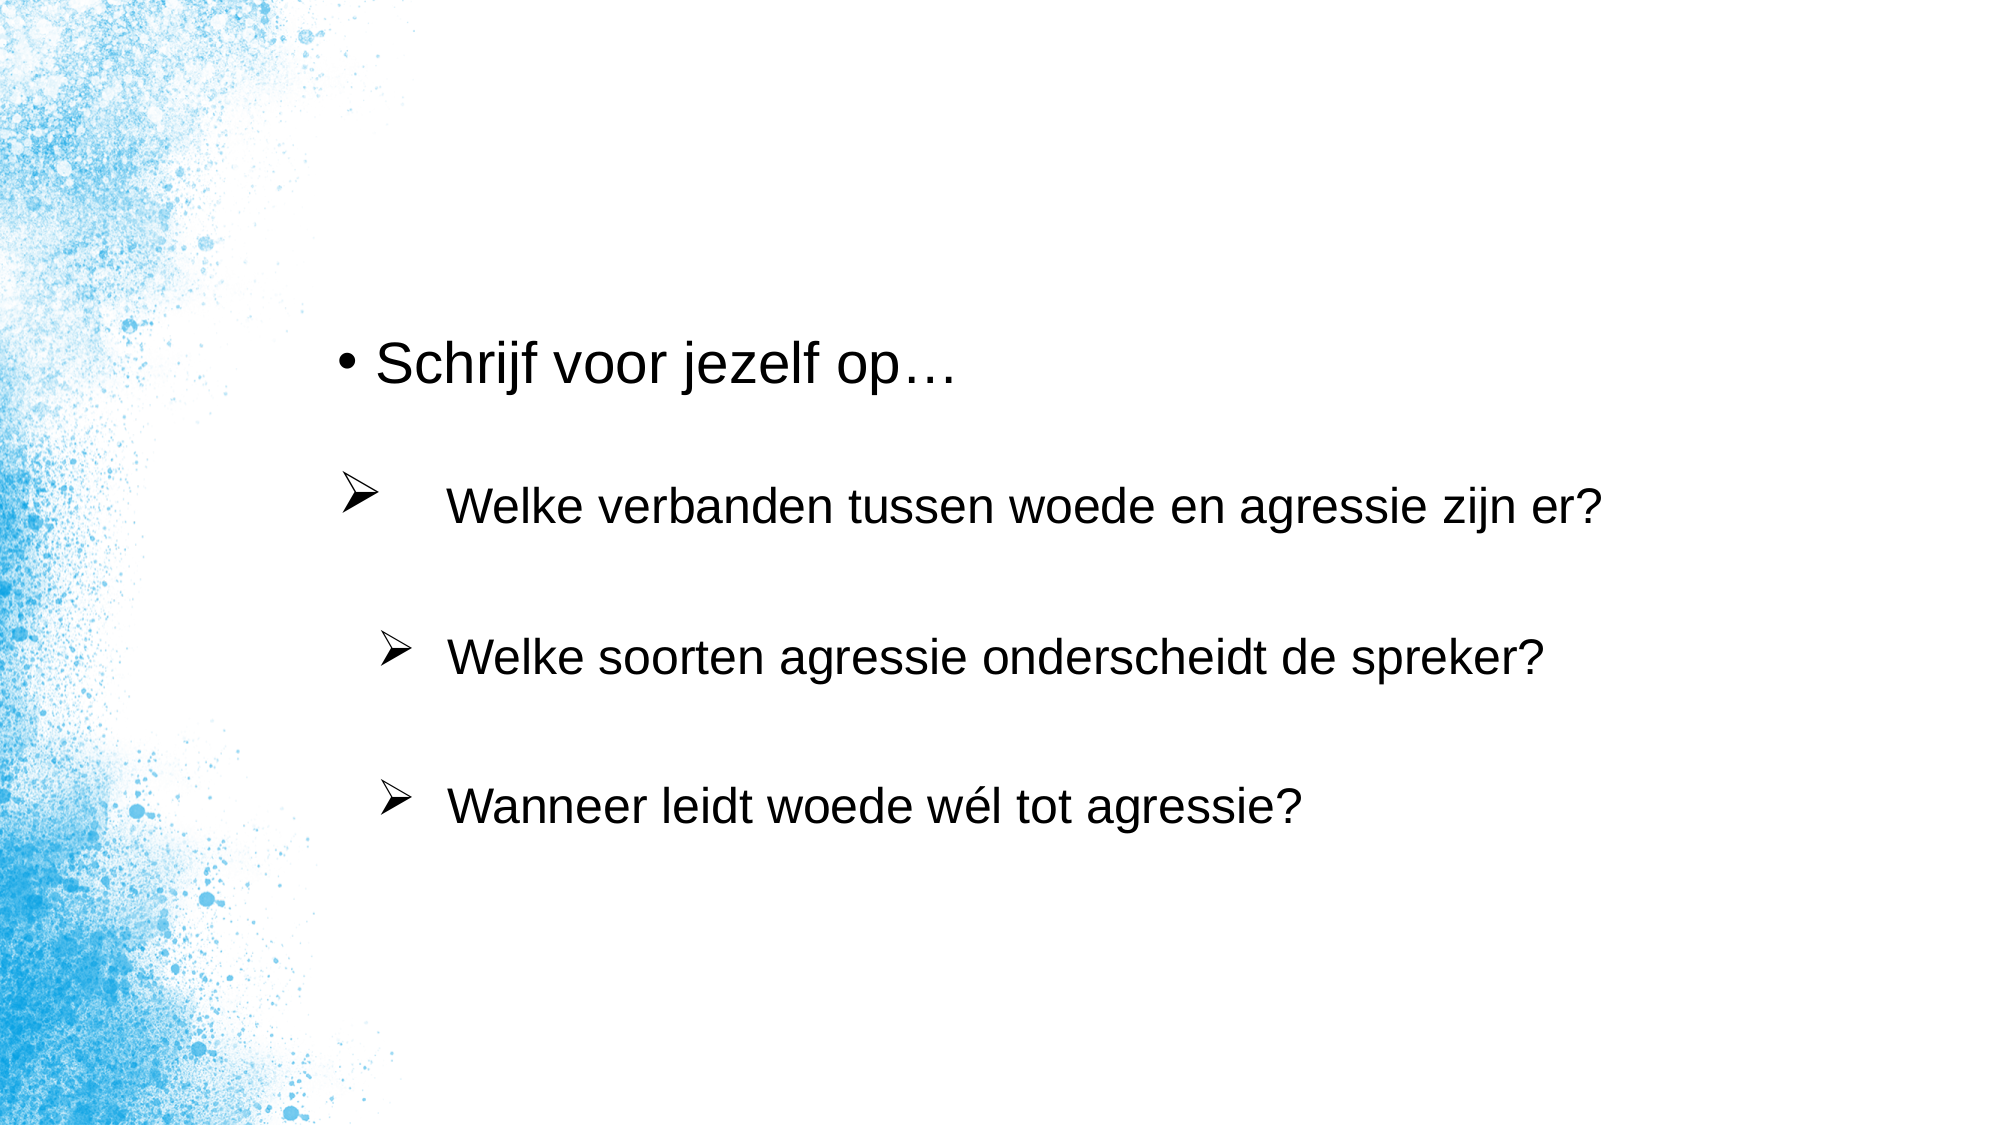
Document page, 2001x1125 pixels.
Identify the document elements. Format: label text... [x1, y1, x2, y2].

picture [0, 0, 415, 1125]
list Schrijf voor jezelf op… Welke verbanden tussen woede en agressie zijn er? Welke soorten agressie onderscheidt de spreker? Wanneer leidt woede wél tot agressie? [337, 324, 1726, 1000]
